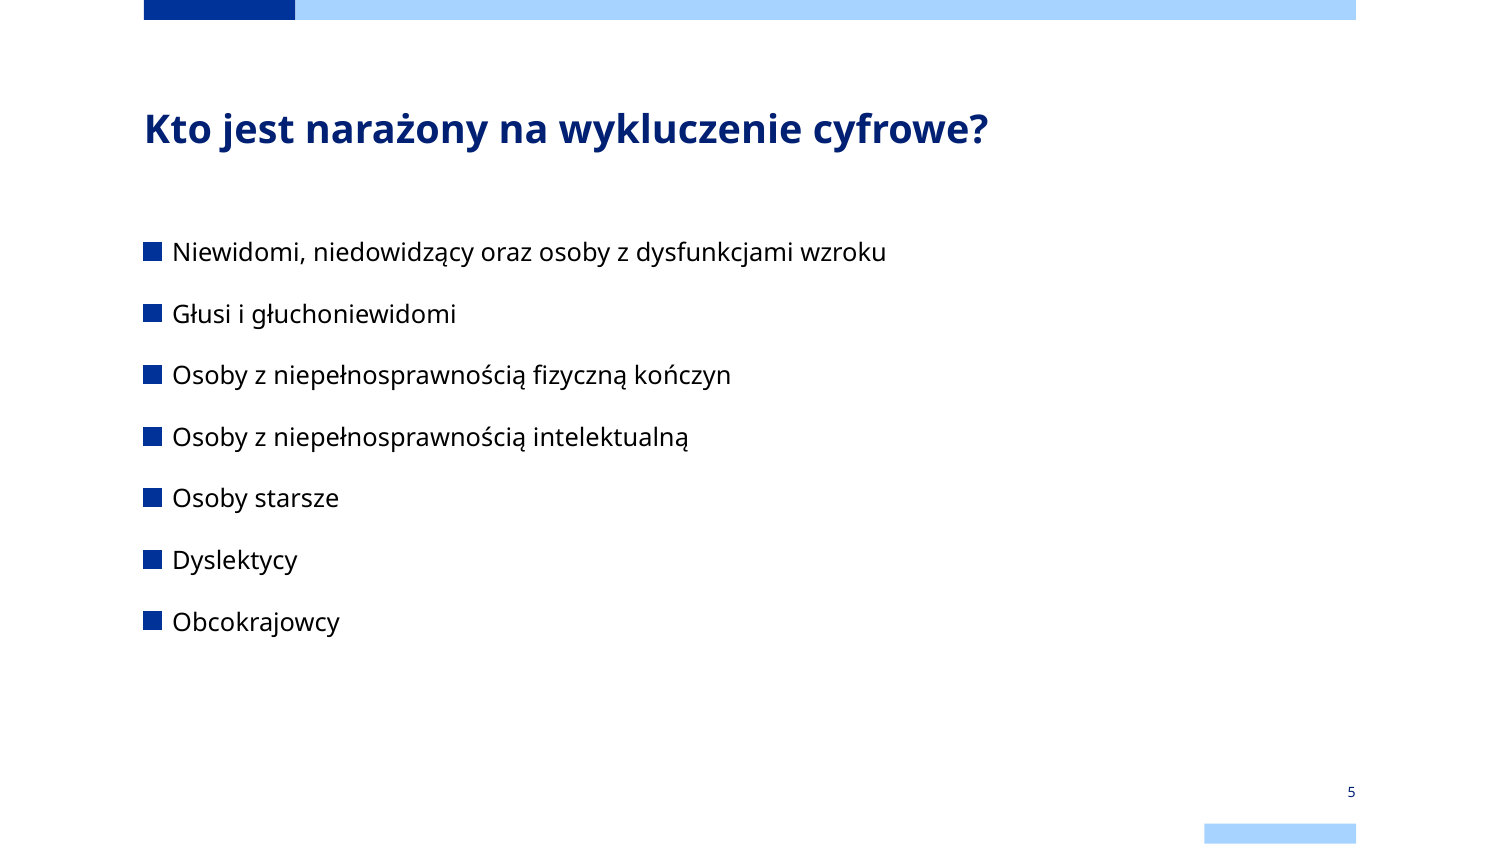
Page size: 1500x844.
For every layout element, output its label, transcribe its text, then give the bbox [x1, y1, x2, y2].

slide_number 5 [1204, 783, 1356, 804]
list Niewidomi, niedowidzący oraz osoby z dysfunkcjami wzroku Głusi i głuchoniewidomi Osoby z niepełnosprawnością fizyczną kończyn Osoby z niepełnosprawnością intelektualną Osoby starsze Dyslektycy Obcokrajowcy [143, 220, 1357, 744]
title Kto jest narażony na wykluczenie cyfrowe? [143, 100, 1357, 220]
picture [143, 304, 162, 322]
picture [143, 365, 162, 384]
picture [143, 488, 162, 507]
picture [143, 242, 162, 261]
picture [143, 427, 162, 446]
picture [143, 611, 162, 630]
picture [143, 550, 162, 569]
